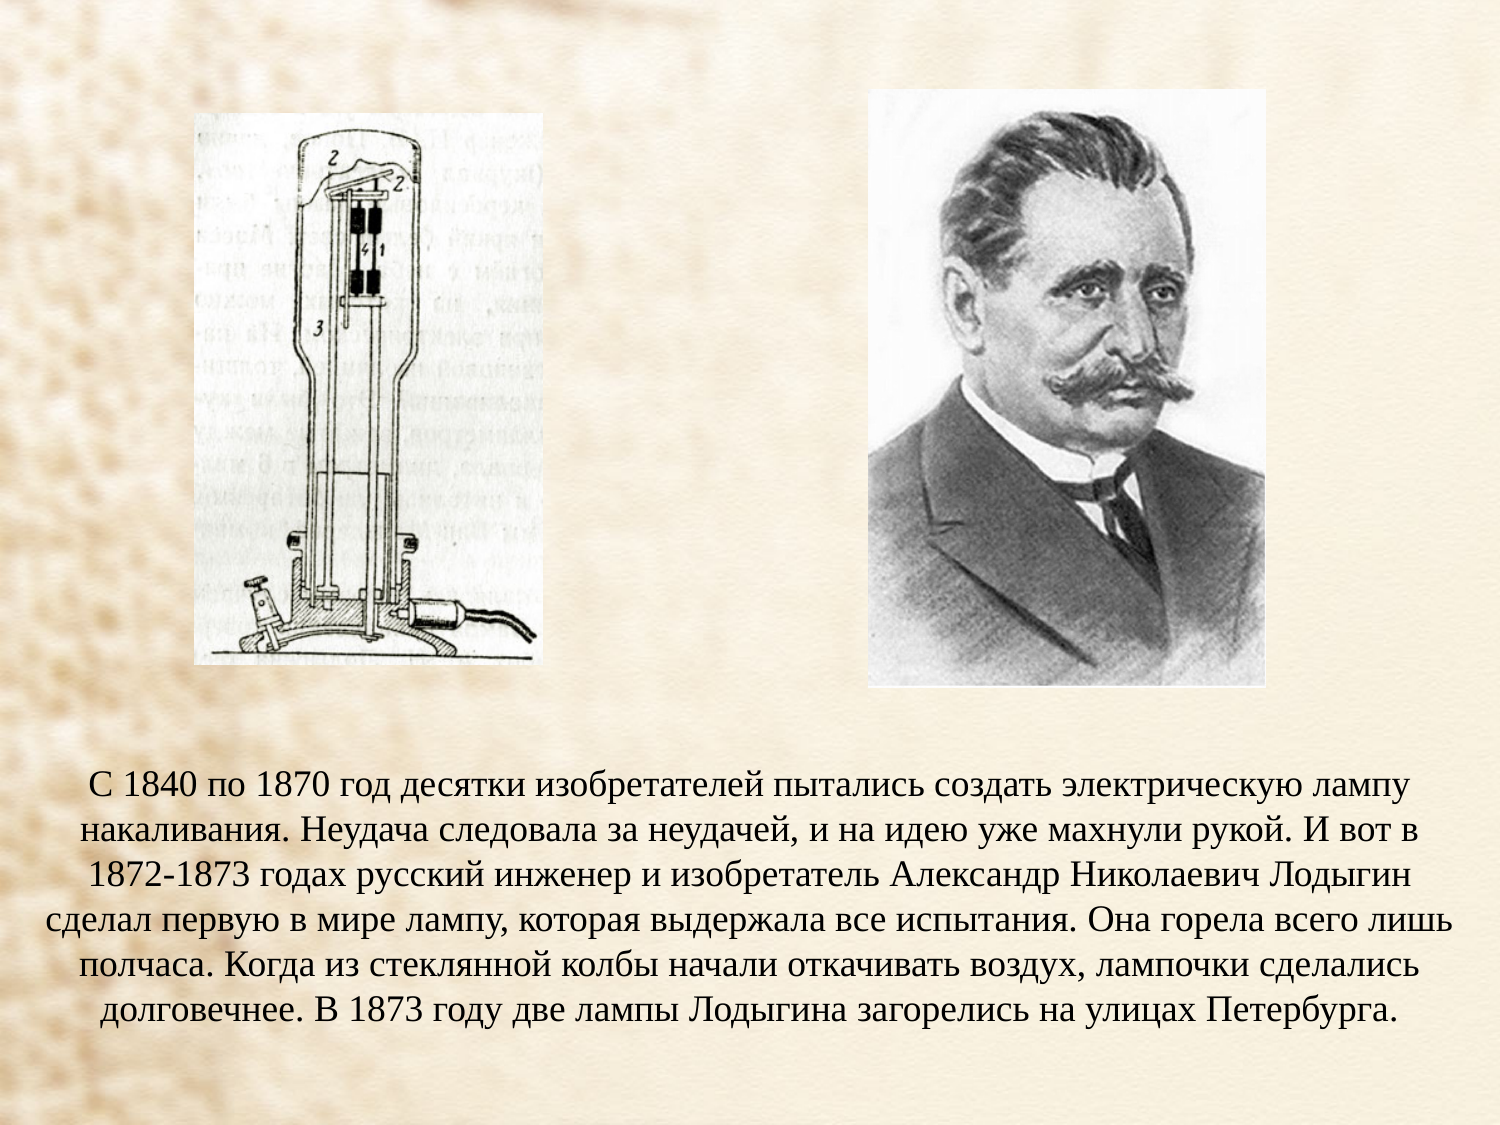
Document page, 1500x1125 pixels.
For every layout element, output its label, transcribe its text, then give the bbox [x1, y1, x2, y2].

text_box С 1840 по 1870 год десятки изобретателей пытались создать электрическую лампу накаливания. Неудача следовала за неудачей, и на идею уже махнули рукой. И вот в 1872-1873 годах русский инженер и изобретатель Александр Николаевич Лодыгин сделал первую в мире лампу, которая выдержала все испытания. Она горела всего лишь полчаса. Когда из стеклянной колбы начали откачивать воздух, лампочки сделались долговечнее. В 1873 году две лампы Лодыгина загорелись на улицах Петербурга. [29, 751, 1471, 1037]
picture [0, 0, 1500, 1125]
